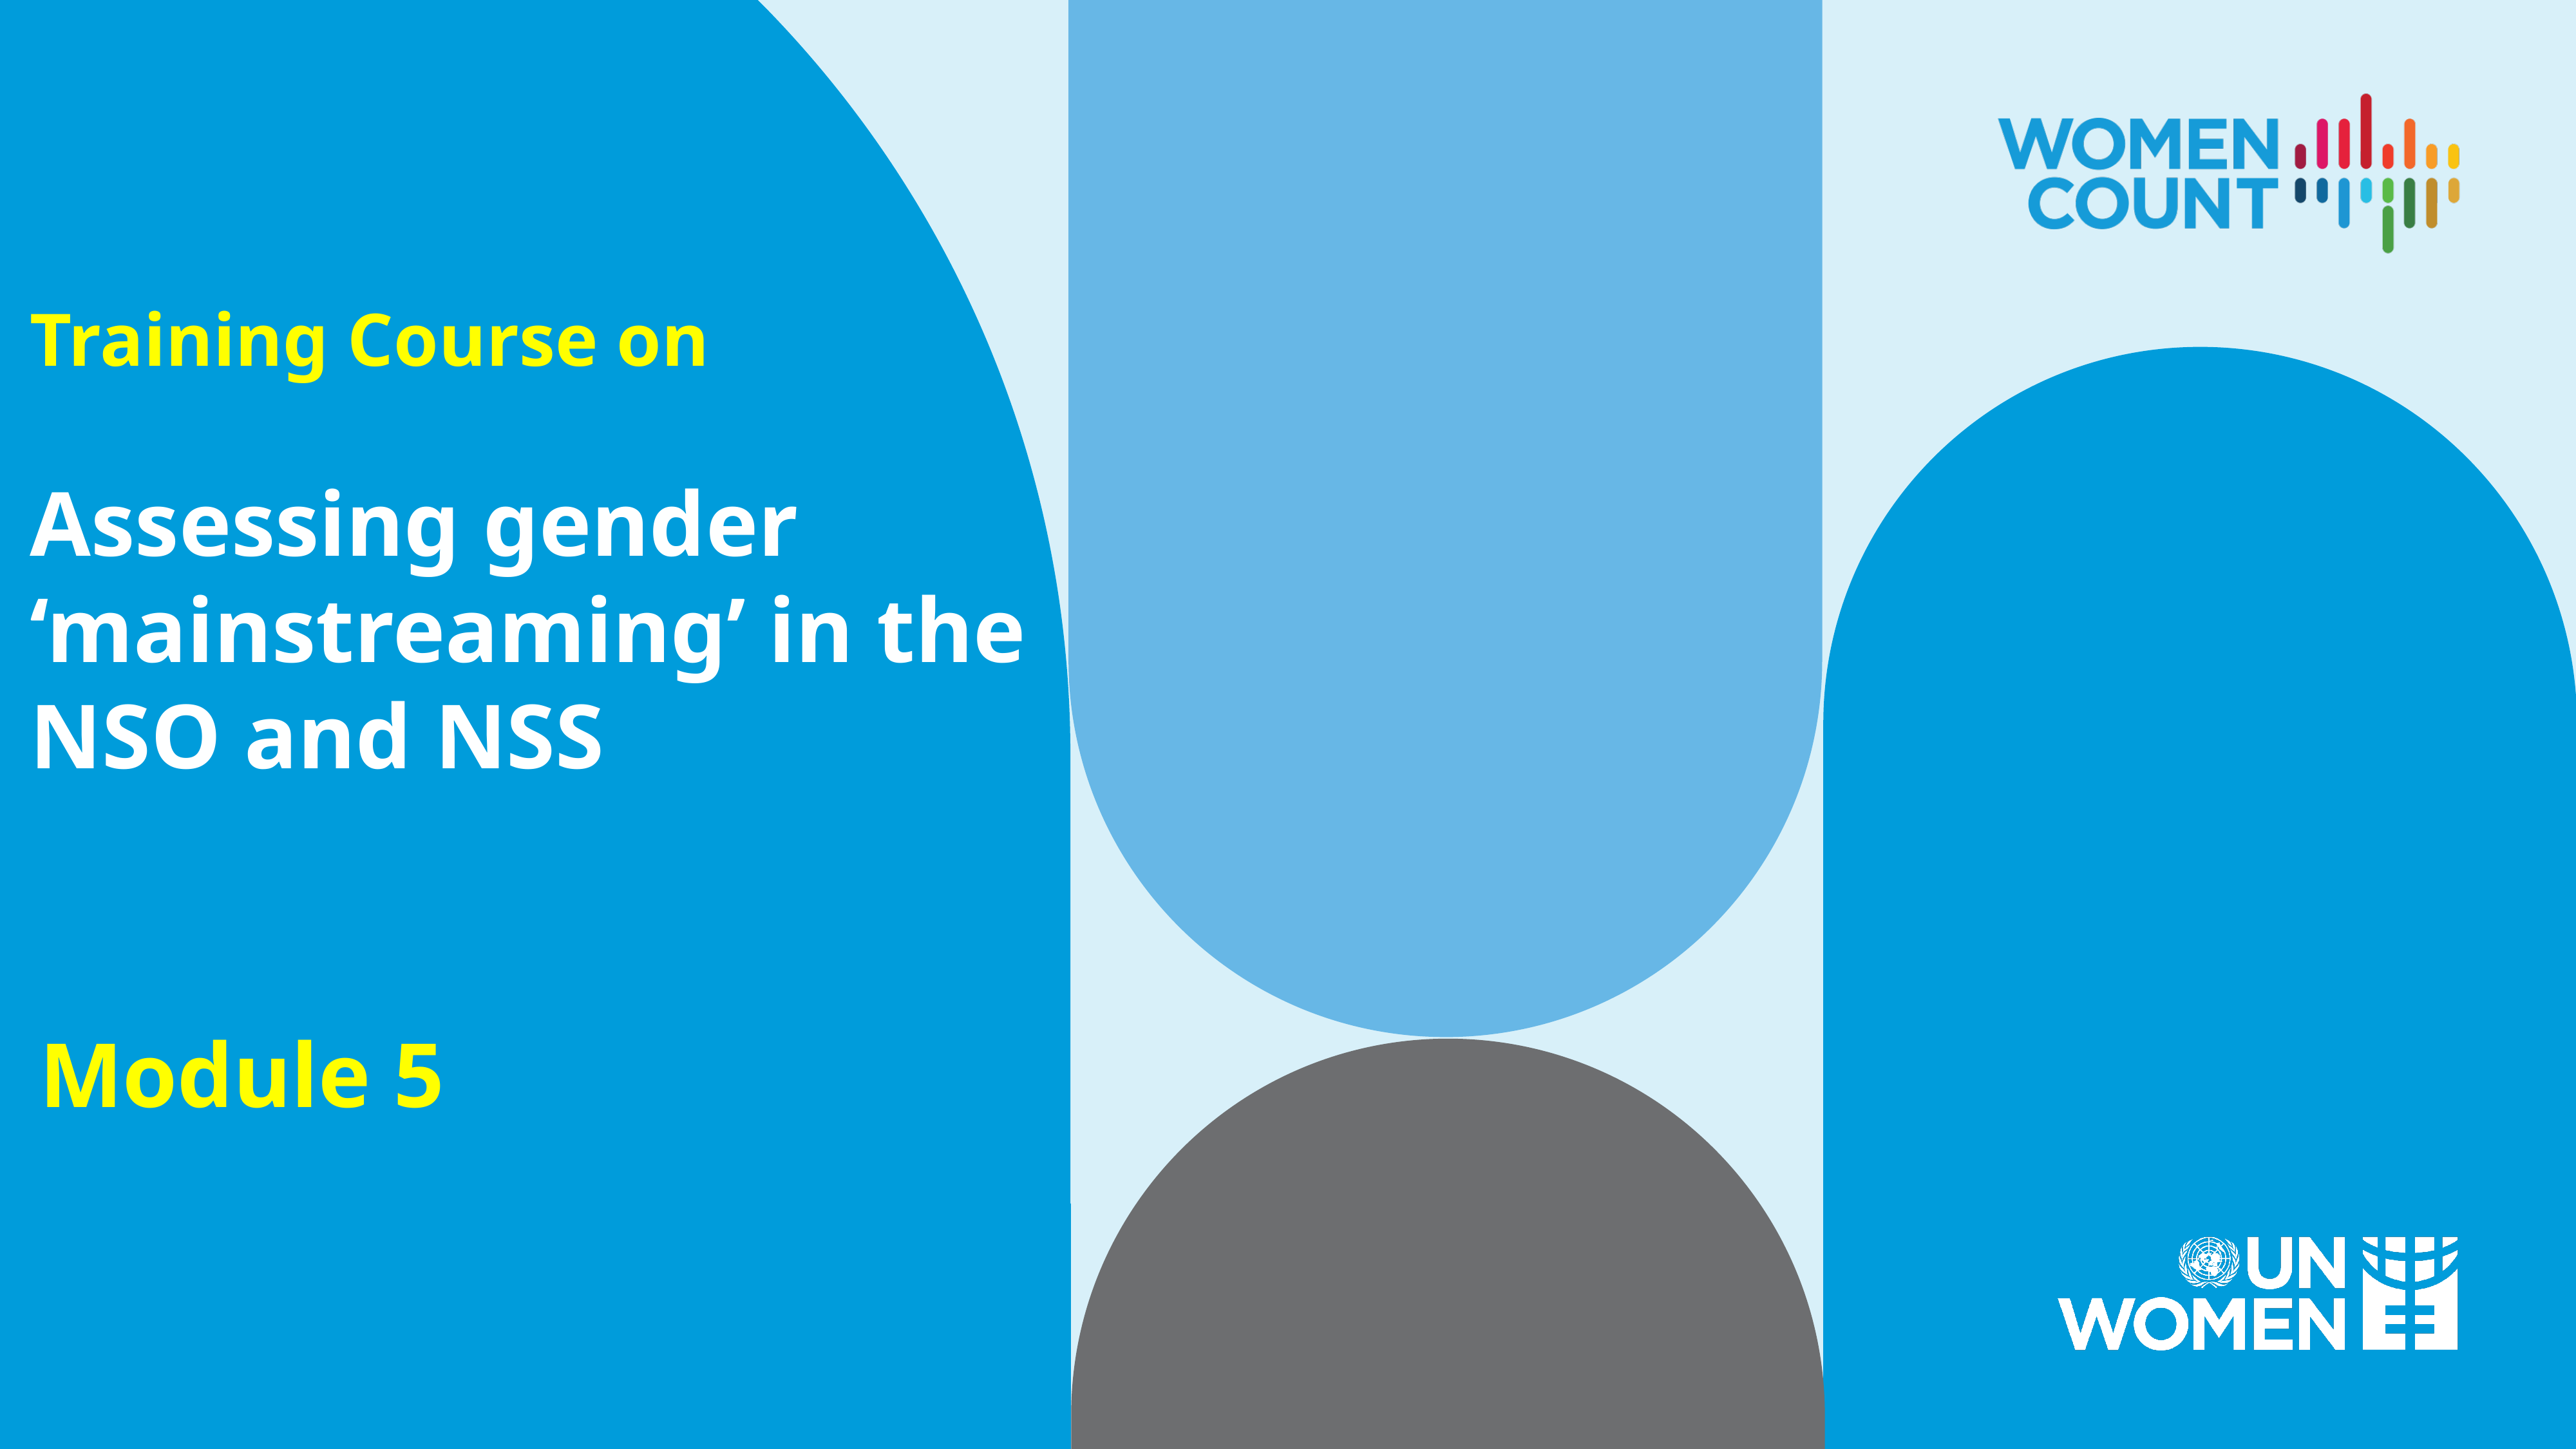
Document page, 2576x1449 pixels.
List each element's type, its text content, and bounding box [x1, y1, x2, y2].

list Training Course on Assessing gender ‘mainstreaming’ in the NSO and NSS [30, 294, 1085, 925]
picture [2363, 1271, 2405, 1349]
picture [2416, 1260, 2434, 1281]
picture [2193, 1282, 2204, 1286]
picture [2181, 1267, 2187, 1274]
picture [2300, 1237, 2344, 1288]
picture [2443, 1237, 2458, 1247]
picture [2416, 1237, 2434, 1253]
picture [2254, 1299, 2292, 1349]
picture [2184, 1272, 2192, 1279]
picture [2248, 1237, 2292, 1289]
picture [2179, 1258, 2184, 1266]
picture [2231, 1244, 2235, 1251]
picture [2443, 1251, 2458, 1270]
picture [2226, 1271, 2234, 1279]
picture [2189, 1280, 2199, 1283]
picture [2363, 1251, 2377, 1269]
picture [2386, 1259, 2405, 1281]
picture [2059, 1298, 2135, 1350]
picture [2219, 1277, 2229, 1283]
picture [2188, 1251, 2230, 1276]
picture [2194, 1299, 2244, 1349]
picture [2363, 1237, 2377, 1247]
picture [2233, 1258, 2239, 1266]
picture [2181, 1251, 2186, 1258]
picture [2213, 1282, 2224, 1285]
picture [2386, 1237, 2405, 1253]
text_box Module 5 [30, 1014, 455, 1130]
picture [2233, 1250, 2237, 1257]
picture [2416, 1270, 2458, 1349]
picture [2231, 1265, 2238, 1273]
picture [2300, 1299, 2344, 1349]
picture [2134, 1298, 2188, 1350]
picture [2217, 1244, 2224, 1252]
